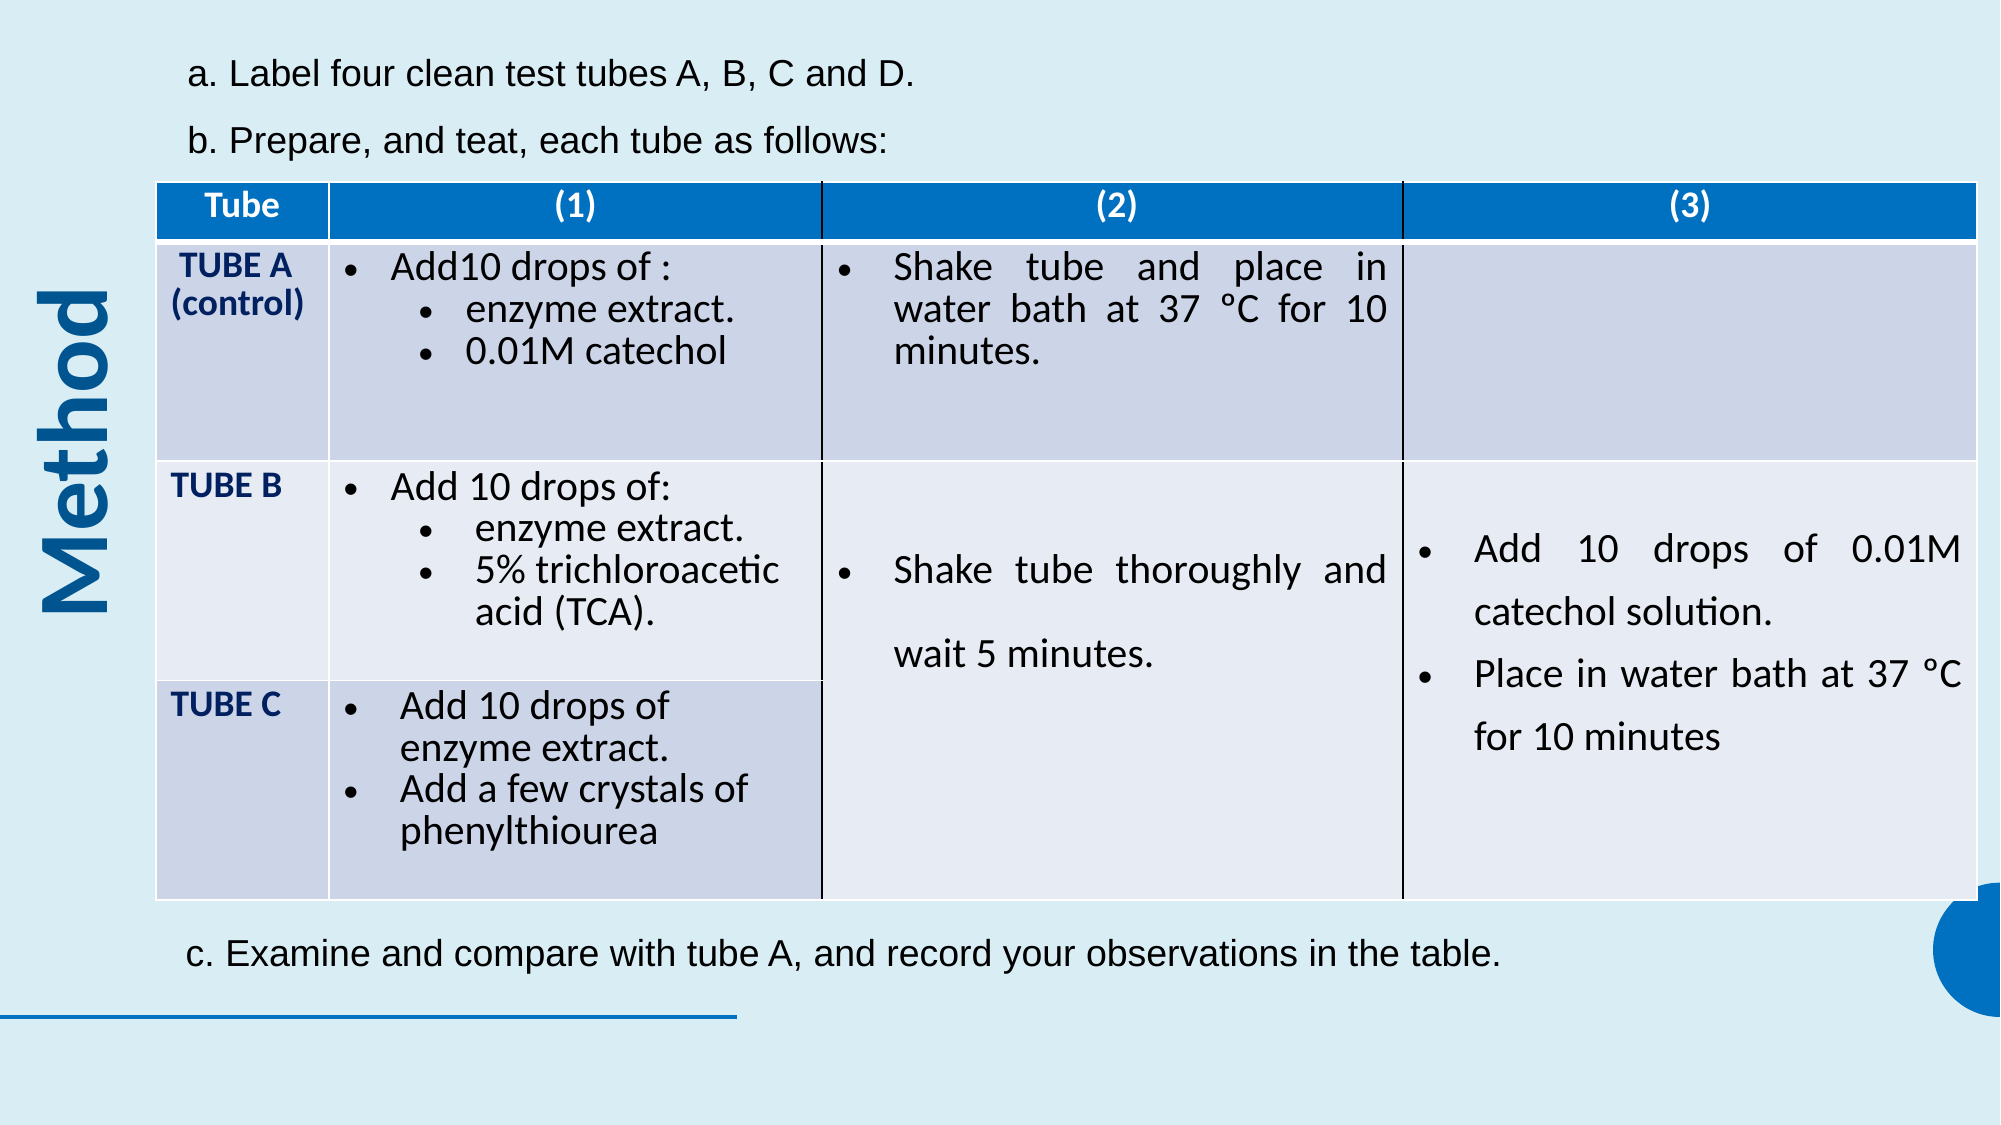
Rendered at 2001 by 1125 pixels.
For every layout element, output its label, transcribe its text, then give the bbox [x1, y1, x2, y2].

table_header (1) [330, 183, 821, 239]
table_cell Shake tube thoroughly and wait 5 minutes. [823, 462, 1402, 899]
table_cell TUBE A (control) [180, 245, 328, 460]
table_cell Add 10 drops of 0.01M catechol solution. Place in water bath at 37 ºC for 10 minutes [1404, 462, 1976, 899]
text_box a. Label four clean test tubes A, B, C and D. b. Prepare, and teat, each tube as follows: [97, 19, 1422, 196]
table_cell Add 10 drops of enzyme extract. Add a few crystals of phenylthiourea [330, 681, 821, 899]
table_cell Add 10 drops of: enzyme extract. 5% trichloroacetic acid (TCA). [330, 462, 821, 680]
table_header (3) [1404, 183, 1976, 239]
table_cell TUBE B [157, 462, 328, 680]
table_cell [1404, 245, 1976, 460]
text_box c. Examine and compare with tube A, and record your observations in the table. [170, 921, 1642, 982]
table_cell TUBE C [157, 681, 328, 899]
text_box Method [0, 196, 180, 635]
table_header Tube [157, 183, 328, 239]
table_header (2) [823, 183, 1402, 239]
table_cell Shake tube and place in water bath at 37 ºC for 10 minutes. [823, 245, 1402, 460]
table_cell Add10 drops of : enzyme extract. 0.01M catechol [330, 245, 821, 460]
